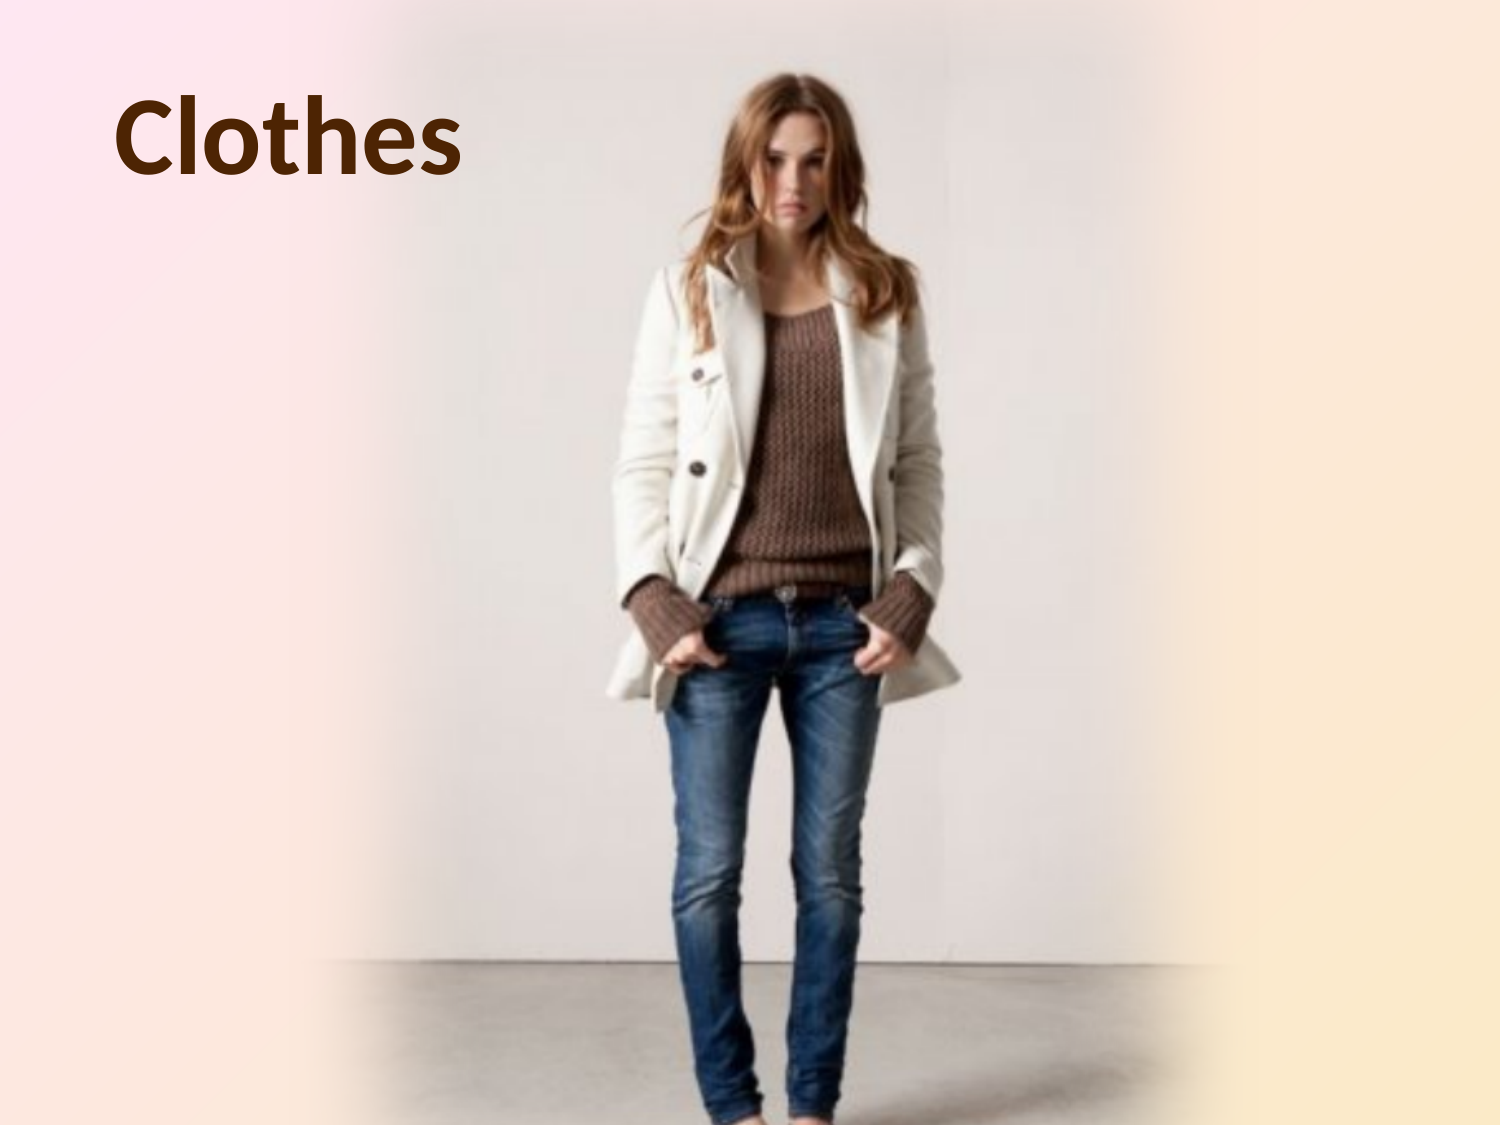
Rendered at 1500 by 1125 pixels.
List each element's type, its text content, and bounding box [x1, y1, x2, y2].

picture [288, 0, 1260, 1125]
text_box Clothes [99, 54, 283, 205]
